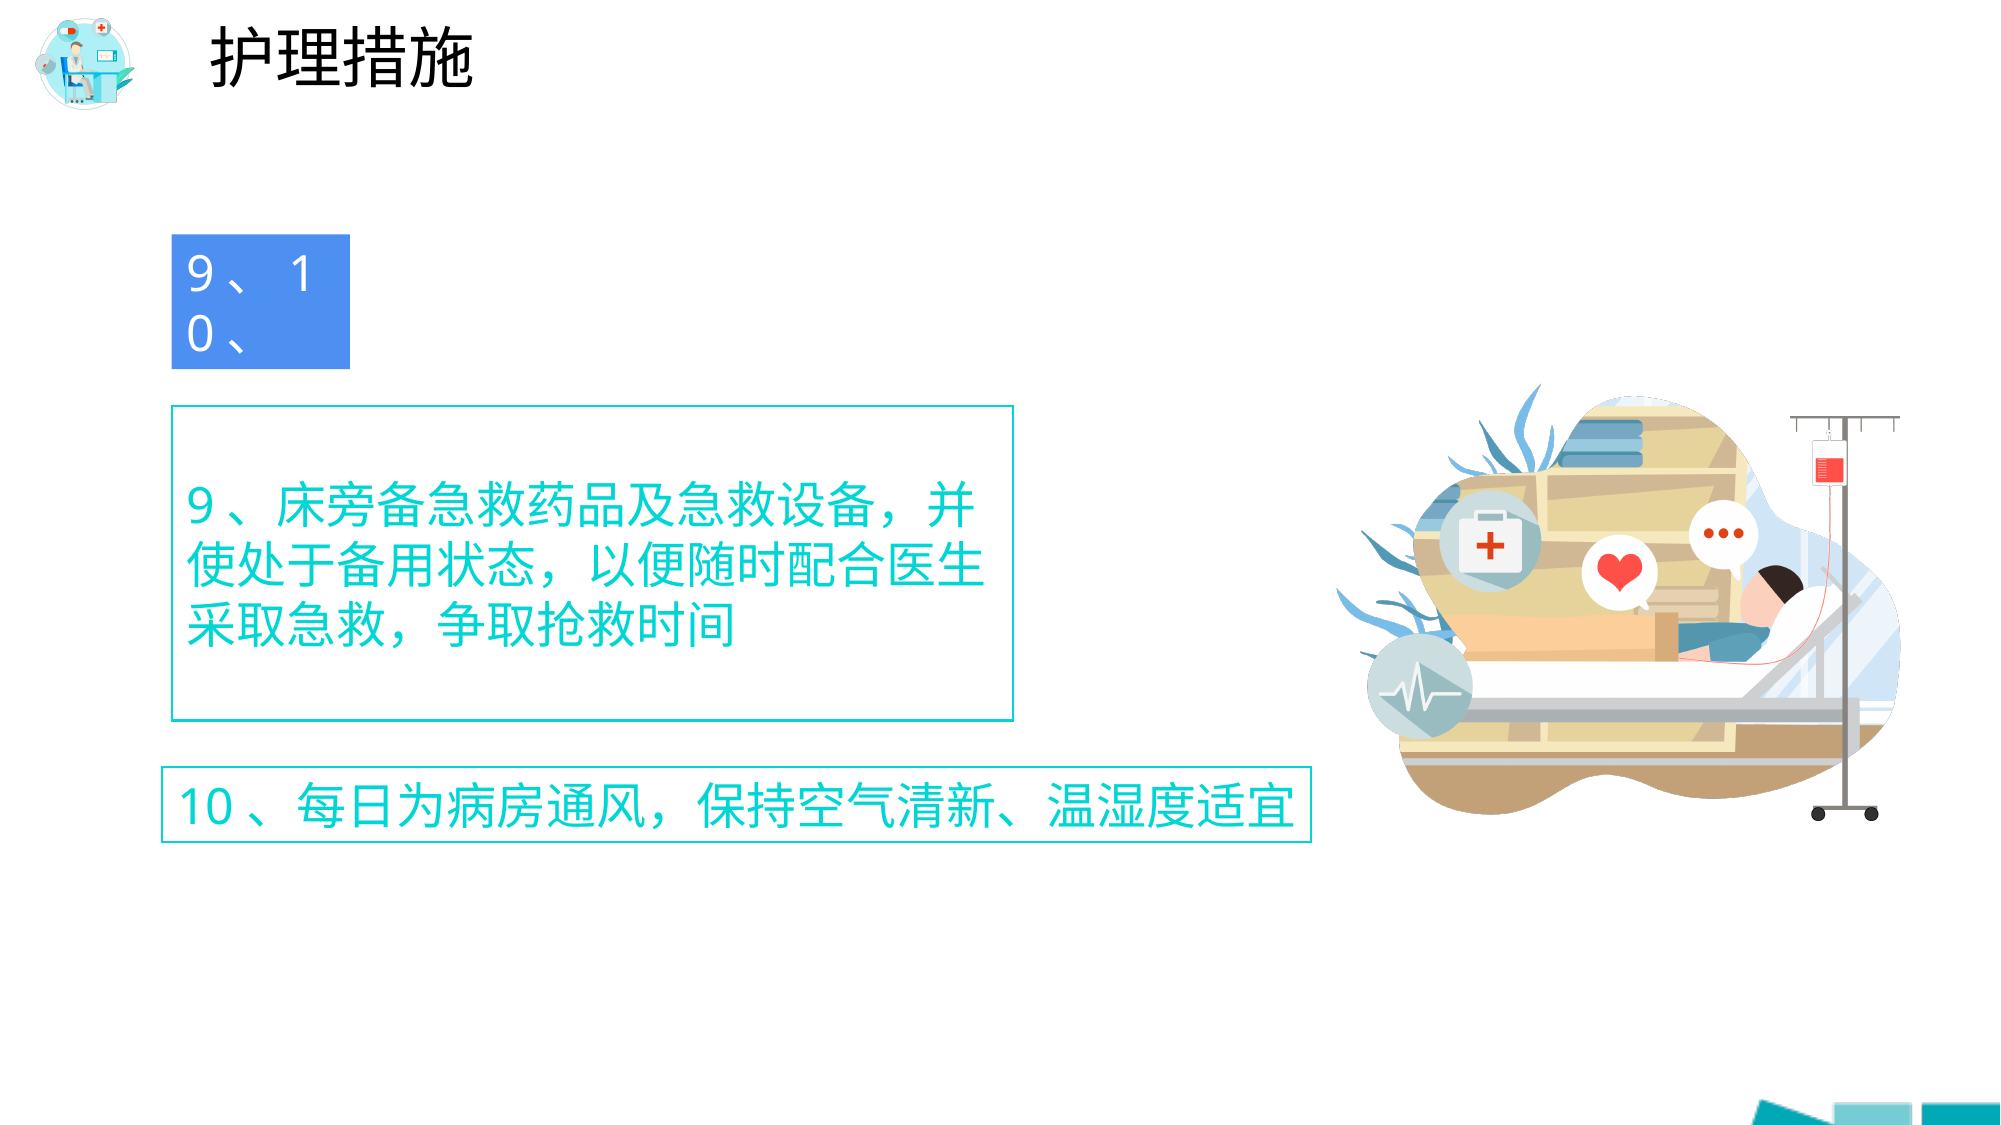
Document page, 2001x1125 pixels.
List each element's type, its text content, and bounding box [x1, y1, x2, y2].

text_box 护理措施 [193, 8, 491, 104]
picture [1327, 303, 1918, 895]
picture [27, 0, 146, 116]
text_box 10、每日为病房通风，保持空气清新、温湿度适宜 [161, 766, 1312, 843]
text_box 9、床旁备急救药品及急救设备，并使处于备用状态，以便随时配合医生采取急救，争取抢救时间 [171, 405, 1014, 722]
picture [1745, 1099, 2000, 1125]
text_box 9、10、 [171, 234, 350, 370]
